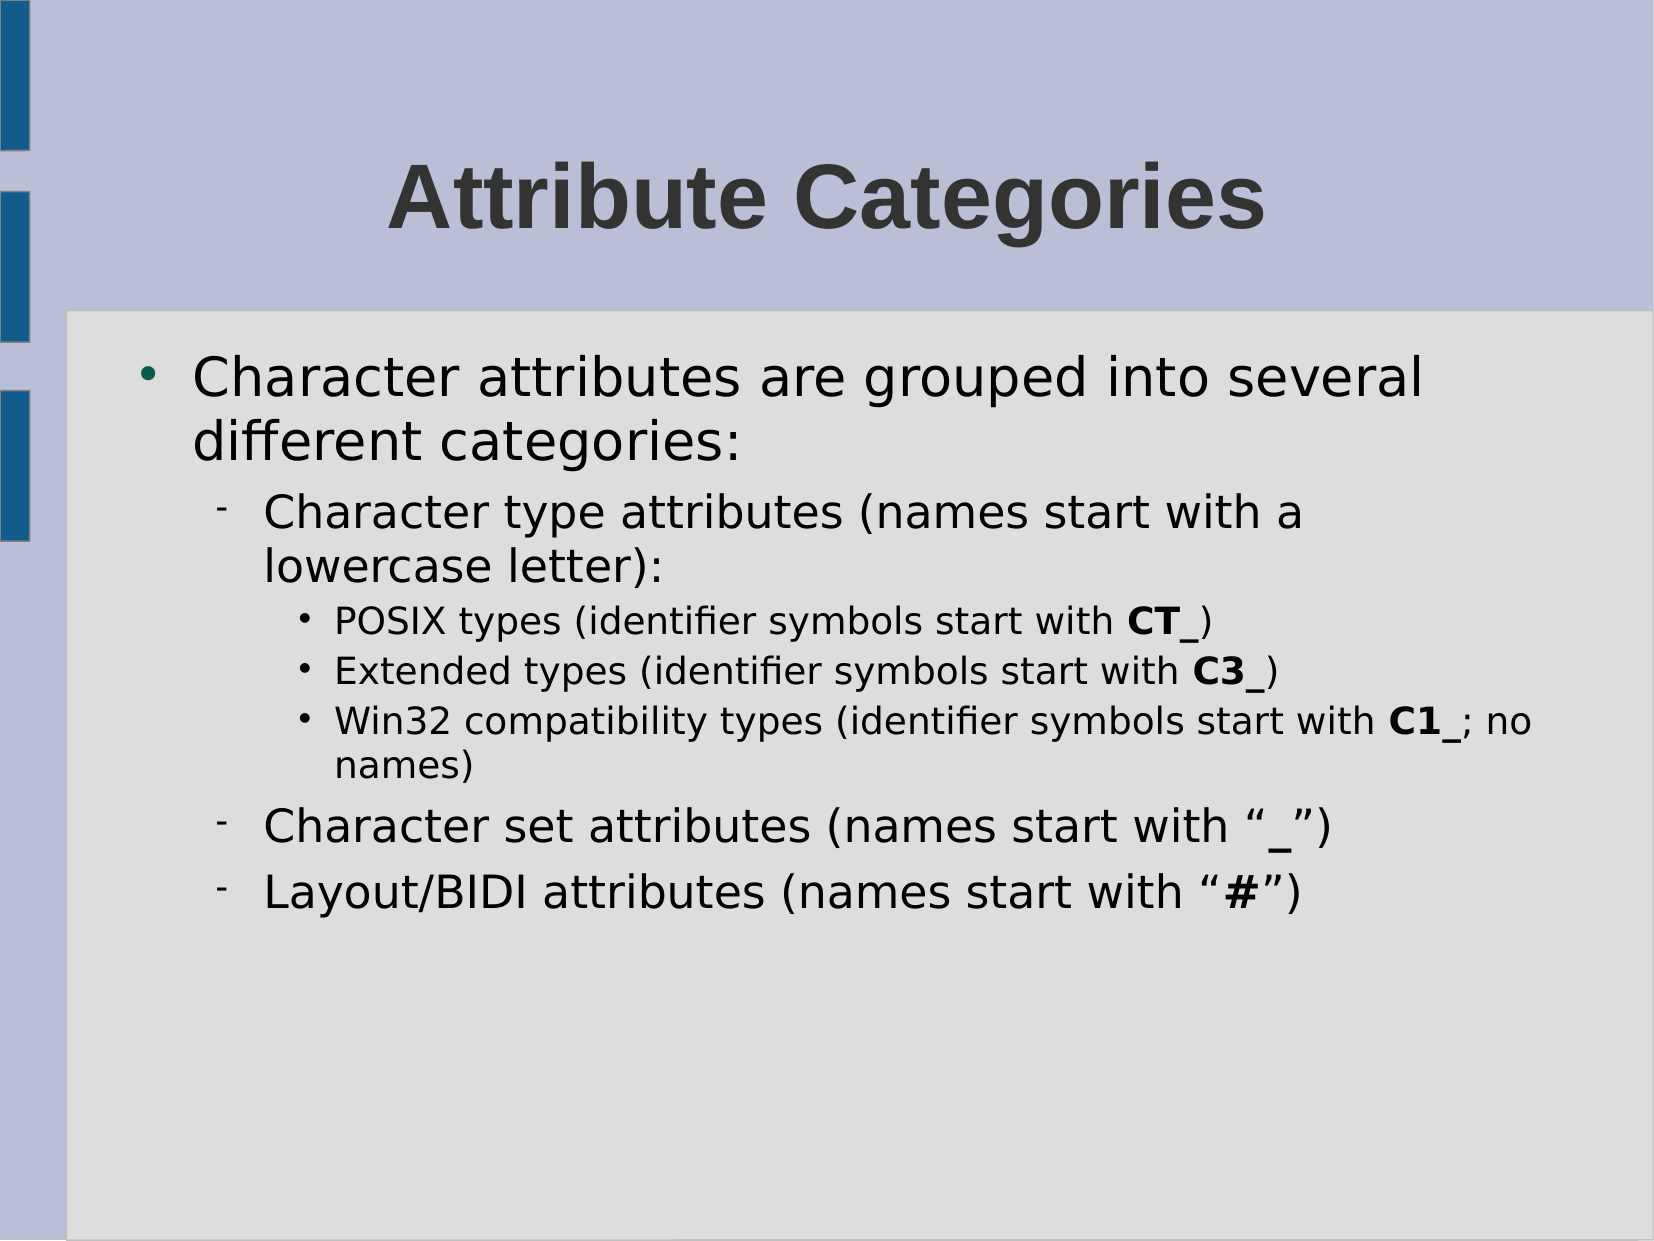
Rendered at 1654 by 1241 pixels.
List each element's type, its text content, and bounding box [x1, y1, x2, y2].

list Character attributes are grouped into several different categories: Character type attributes (names start with a lowercase letter): POSIX types (identifier symbols start with CT_) Extended types (identifier symbols start with C3_) Win32 compatibility types (identifier symbols start with C1_; no names) Character set attributes (names start with “_”) Layout/BIDI attributes (names start with “#”) [121, 344, 1534, 1126]
title Attribute Categories [121, 91, 1534, 299]
